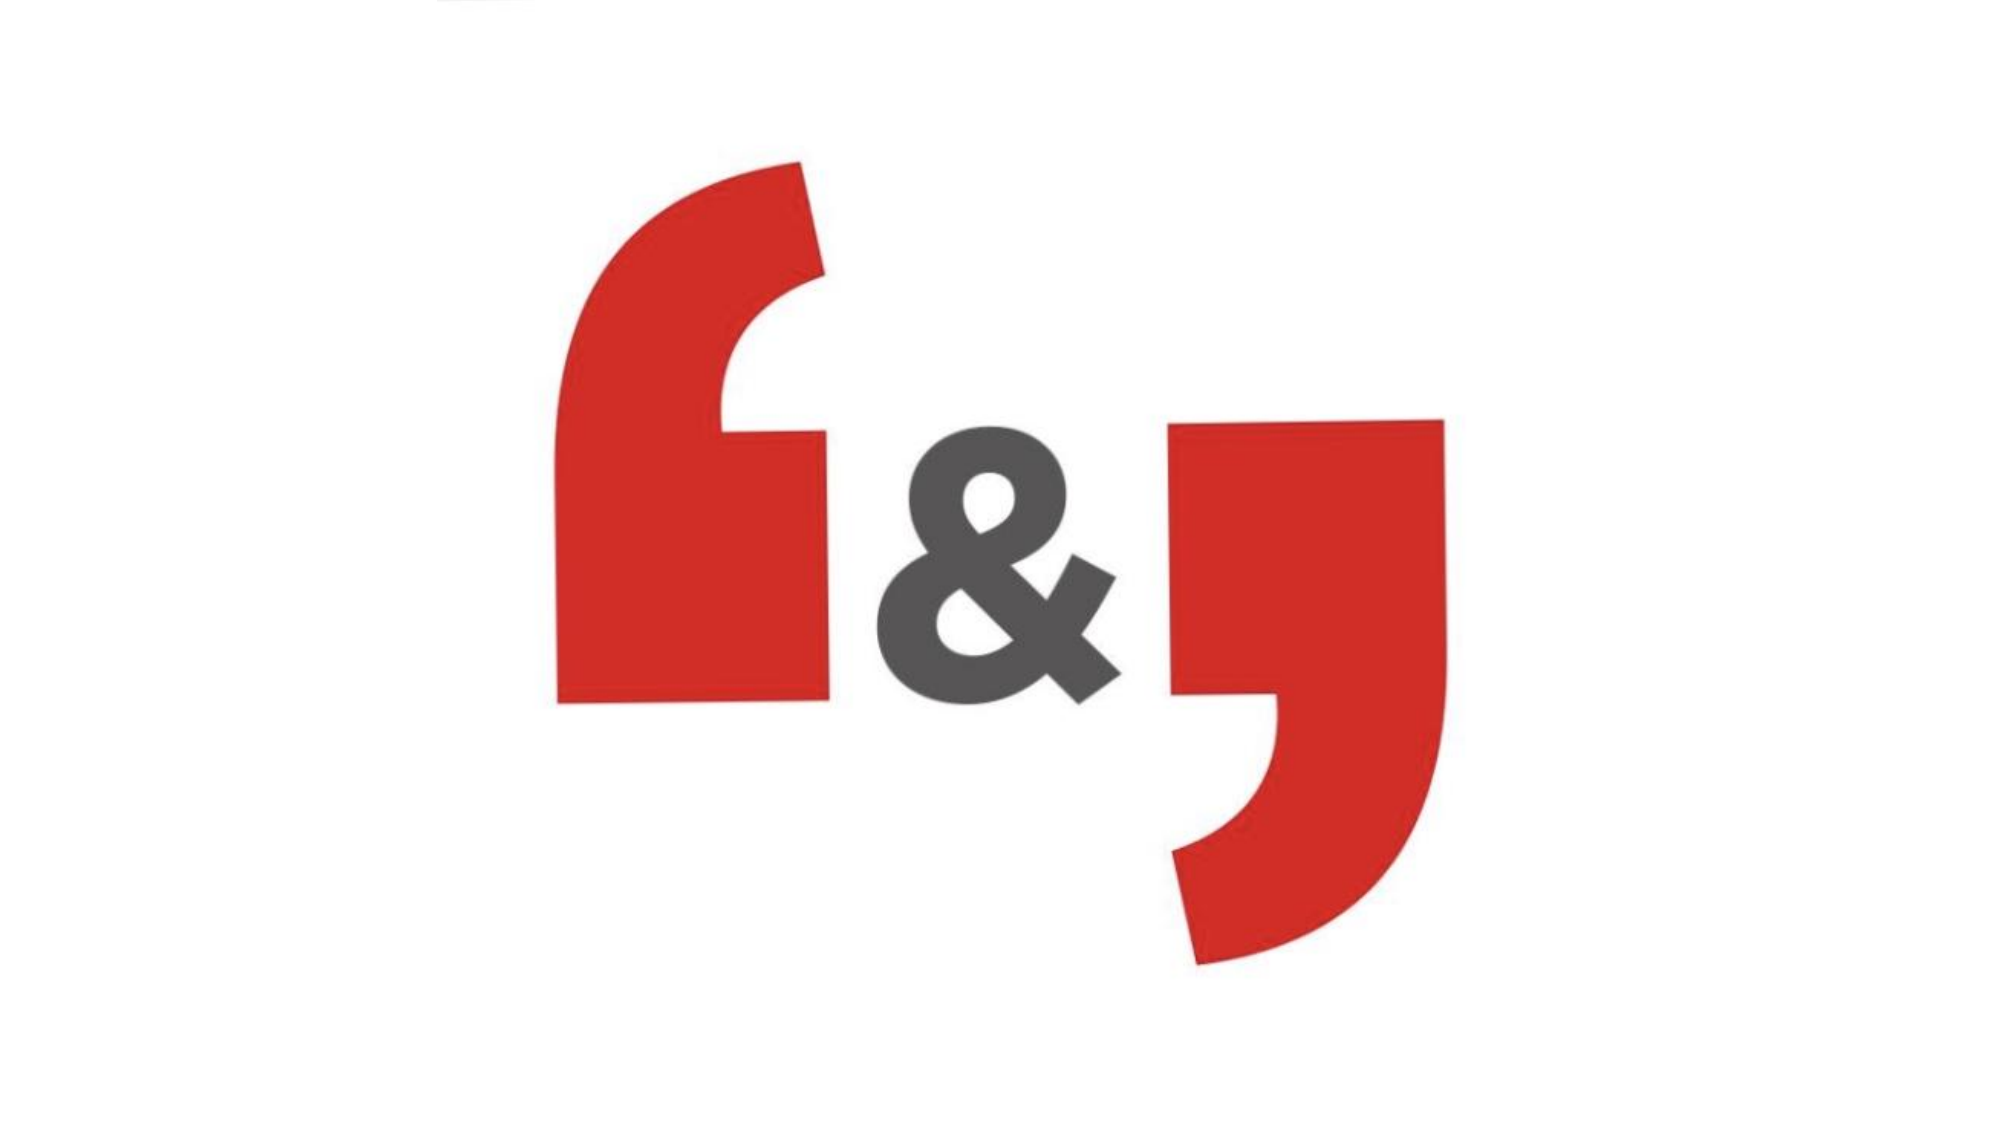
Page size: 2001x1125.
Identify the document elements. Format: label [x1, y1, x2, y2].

list [352, 0, 1648, 1125]
